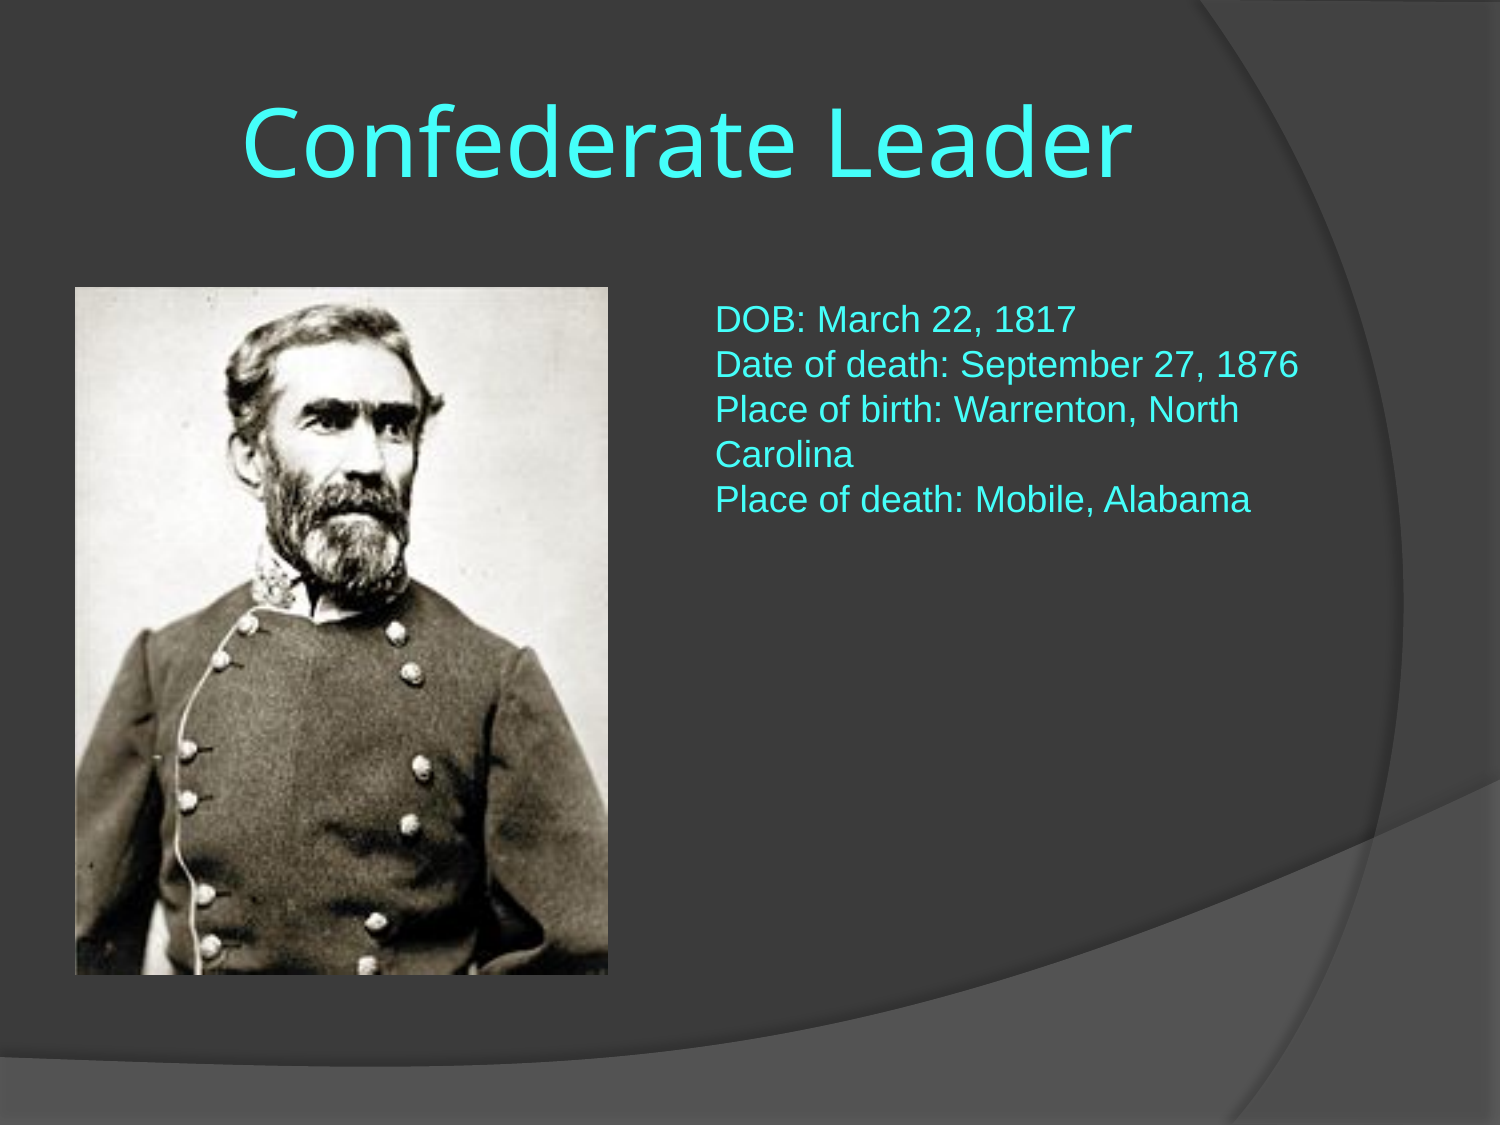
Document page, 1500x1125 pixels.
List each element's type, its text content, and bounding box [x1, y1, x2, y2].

picture [74, 287, 609, 976]
text_box DOB: March 22, 1817 Date of death: September 27, 1876 Place of birth: Warrenton, North Carolina Place of death: Mobile, Alabama [699, 287, 1338, 618]
title Confederate Leader [75, 45, 1300, 233]
